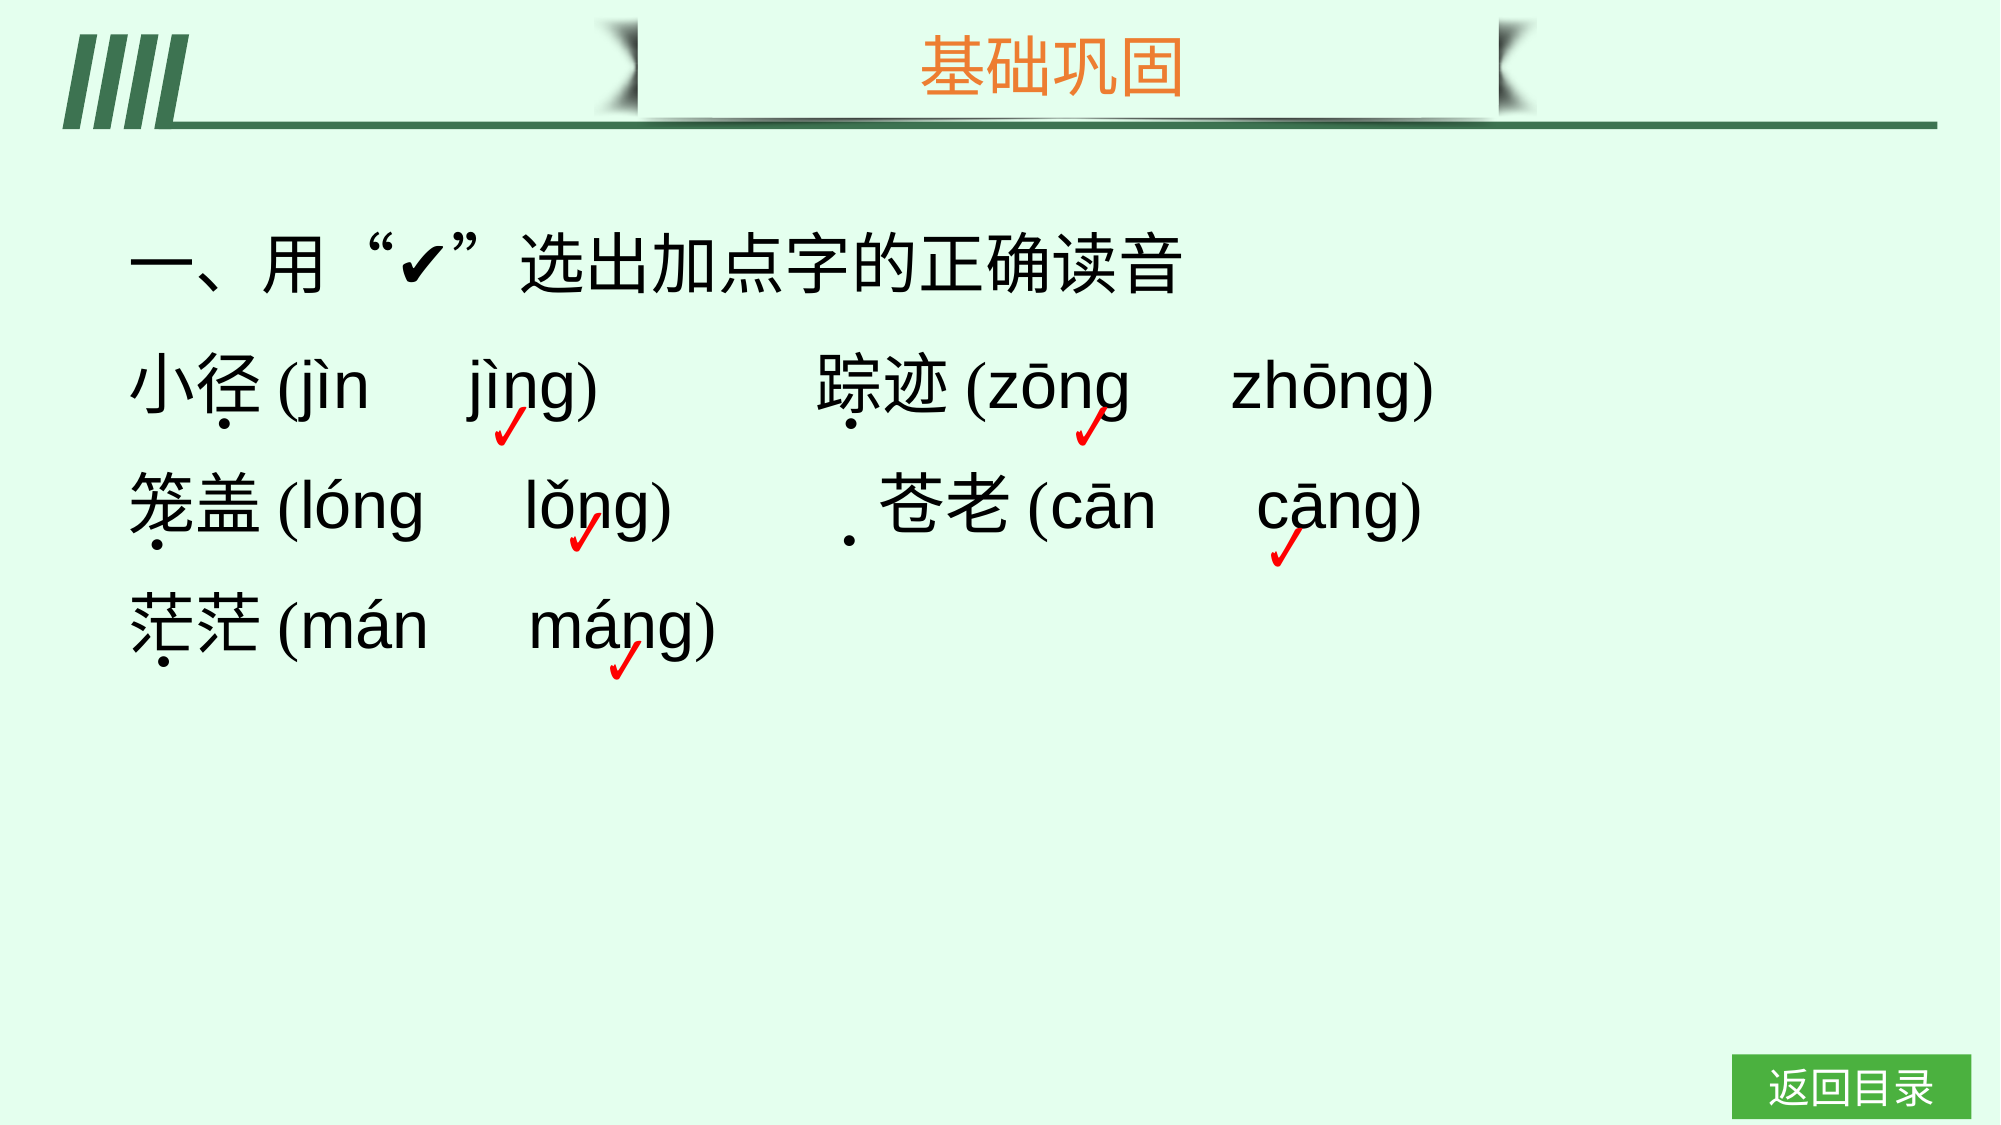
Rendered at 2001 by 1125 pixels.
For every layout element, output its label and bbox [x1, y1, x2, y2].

text_box [113, 174, 1887, 699]
text_box [62, 34, 1938, 130]
text_box [594, 16, 1537, 127]
